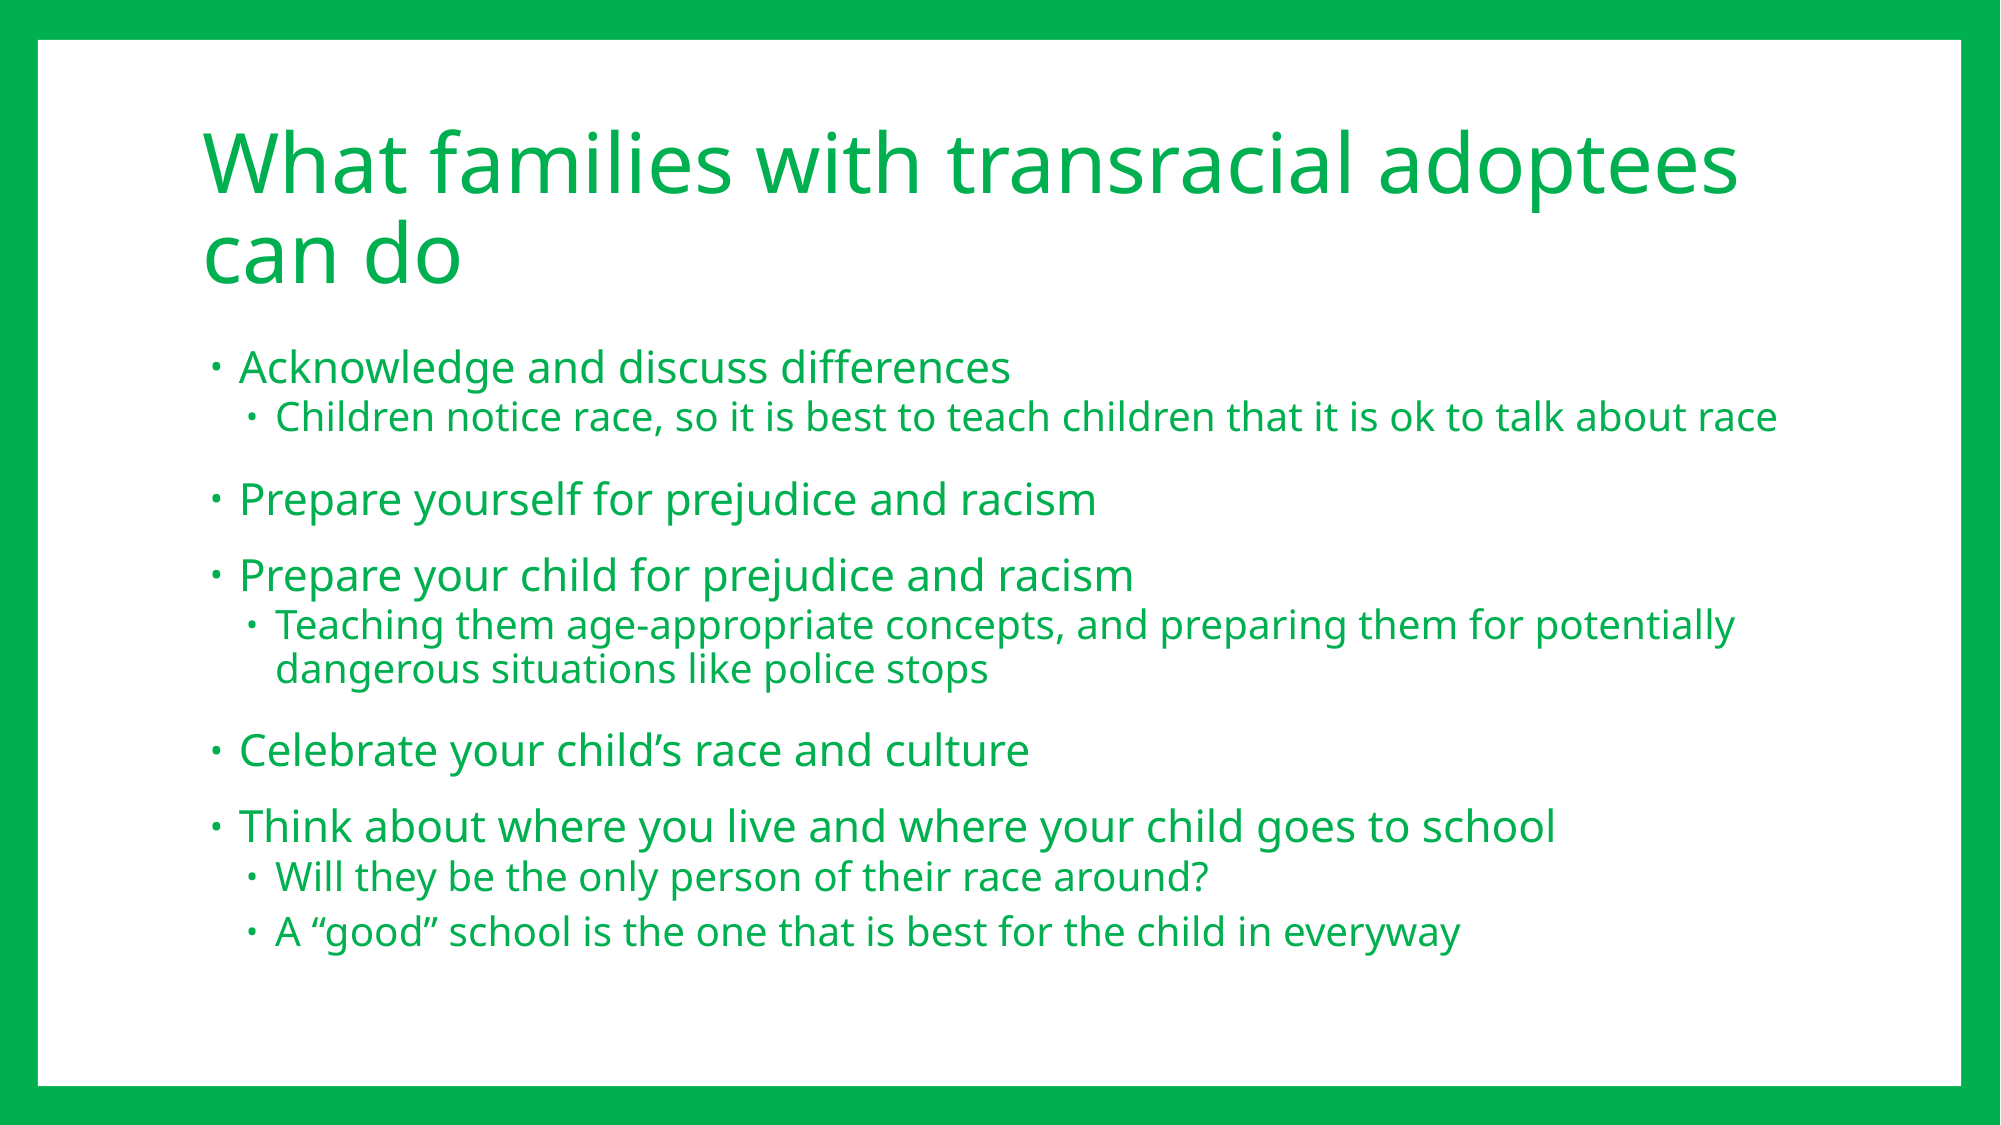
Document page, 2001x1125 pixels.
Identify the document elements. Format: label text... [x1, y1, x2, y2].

list Acknowledge and discuss differences Children notice race, so it is best to teach children that it is ok to talk about race Prepare yourself for prejudice and racism Prepare your child for prejudice and racism Teaching them age-appropriate concepts, and preparing them for potentially dangerous situations like police stops Celebrate your child’s race and culture Think about where you live and where your child goes to school Will they be the only person of their race around? A “good” school is the one that is best for the child in everyway [187, 337, 1808, 1000]
title What families with transracial adoptees can do [187, 99, 1808, 323]
